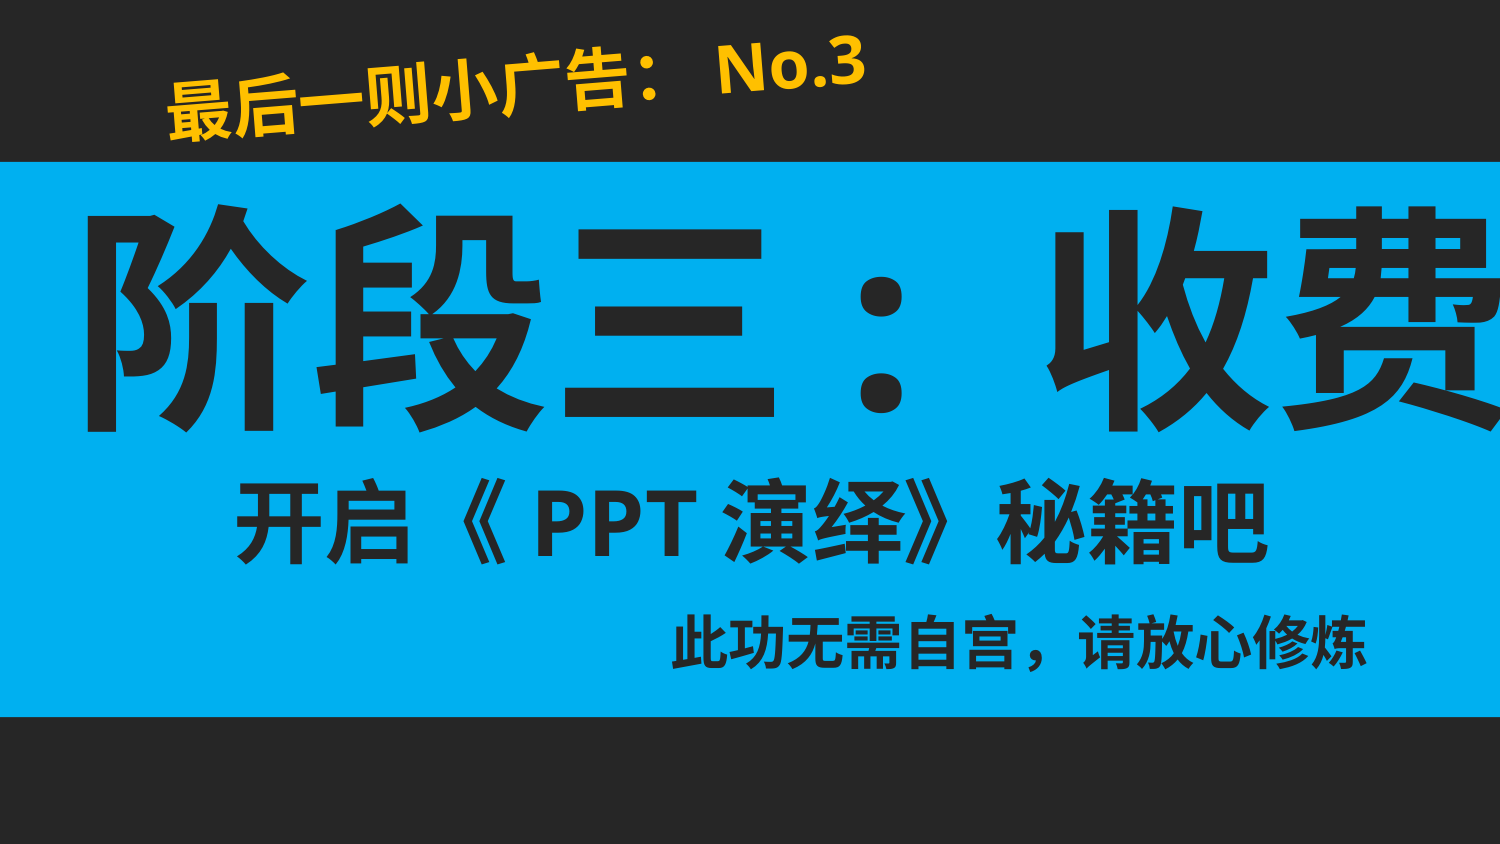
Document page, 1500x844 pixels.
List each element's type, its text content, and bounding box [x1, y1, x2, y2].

text_box 阶段三: 收费 [57, 163, 1500, 466]
text_box 最后一则小广告：No.3 [147, 0, 1014, 161]
text_box 开启《PPT演绎》秘籍吧 [218, 457, 1500, 582]
text_box [0, 160, 1500, 719]
text_box 此功无需自宫，请放心修炼 [655, 599, 1412, 684]
